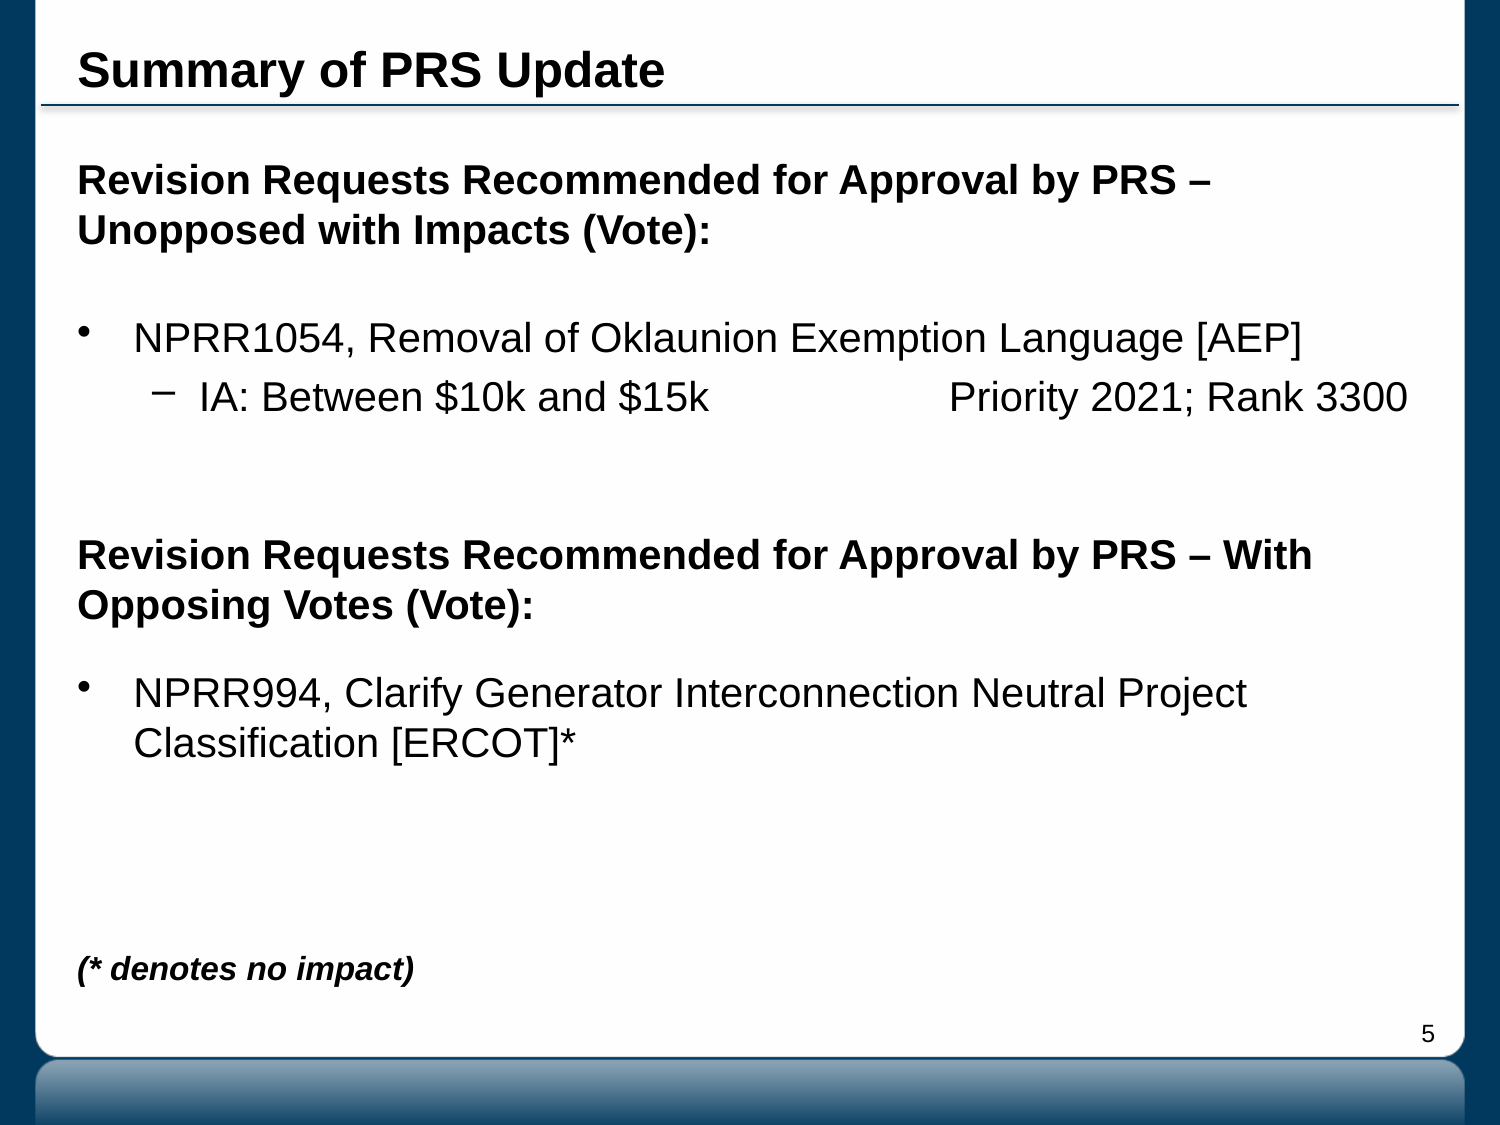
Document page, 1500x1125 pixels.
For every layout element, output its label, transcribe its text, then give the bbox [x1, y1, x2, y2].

text_box Revision Requests Recommended for Approval by PRS – Unopposed with Impacts (Vote): NPRR1054, Removal of Oklaunion Exemption Language [AEP] IA: Between $10k and $15k Priority 2021; Rank 3300 Revision Requests Recommended for Approval by PRS – With Opposing Votes (Vote): NPRR994, Clarify Generator Interconnection Neutral Project Classification [ERCOT]* (* denotes no impact) [62, 145, 1431, 1024]
picture [35, 0, 1465, 1125]
title Summary of PRS Update [62, 29, 1450, 106]
